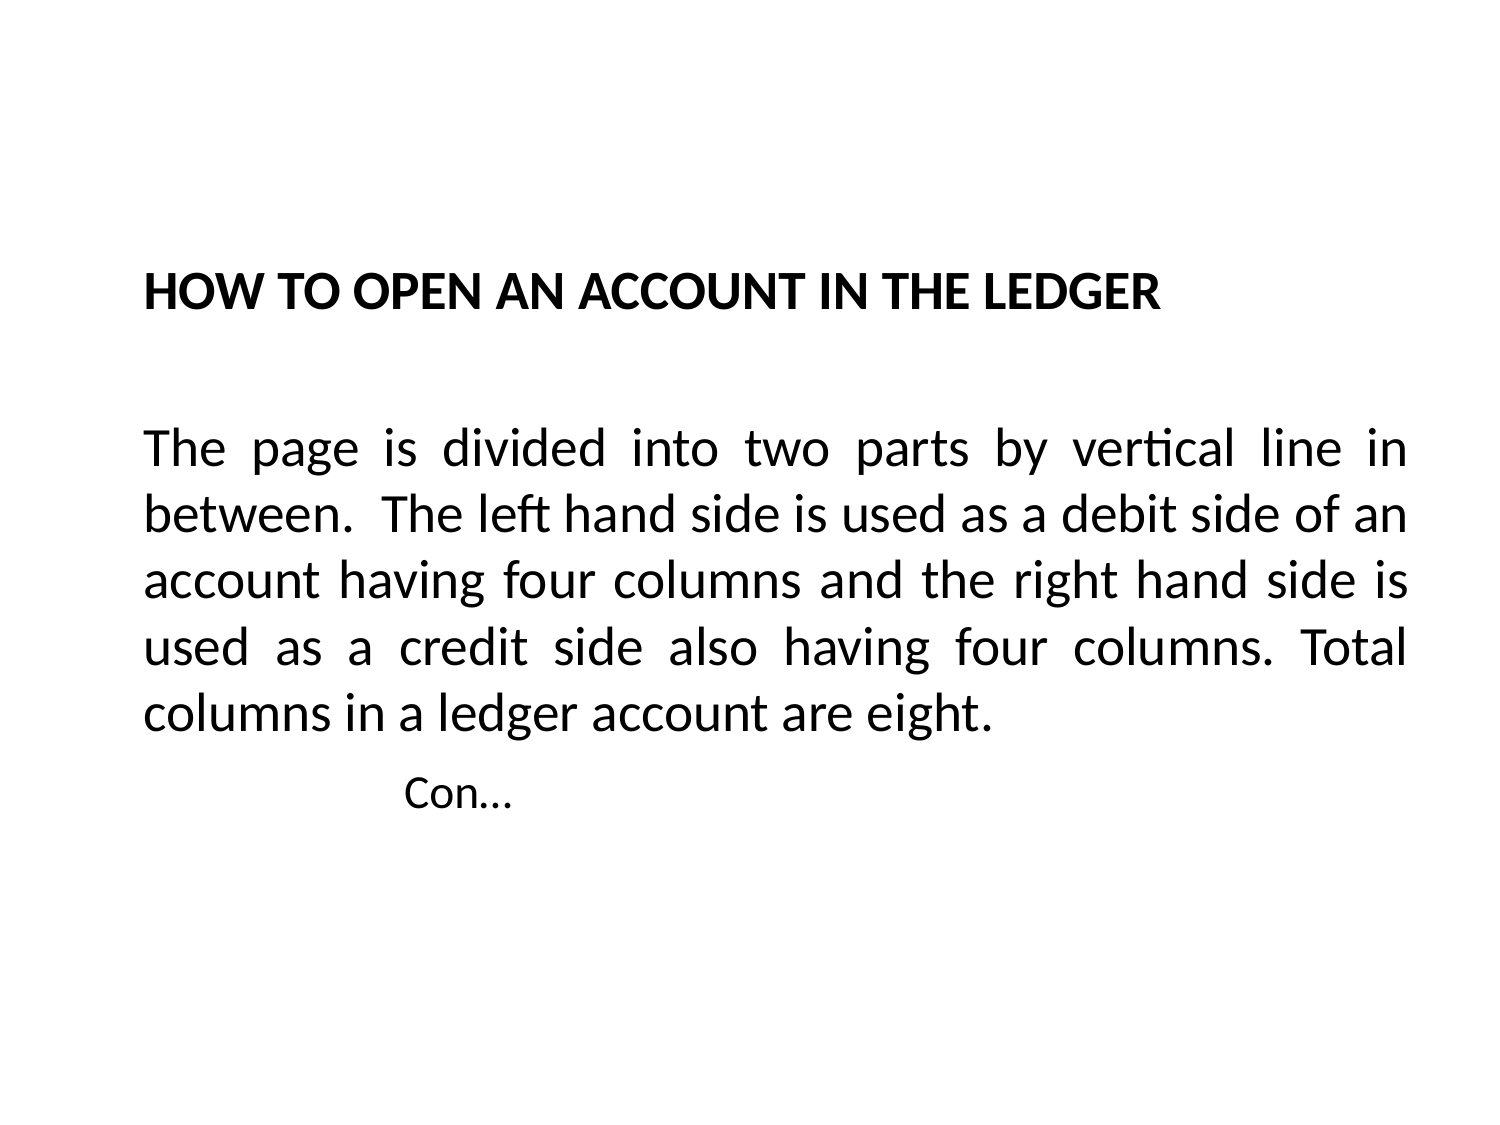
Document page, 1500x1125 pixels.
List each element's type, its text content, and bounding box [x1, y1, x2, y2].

list HOW TO OPEN AN ACCOUNT IN THE LEDGER The page is divided into two parts by vertical line in between. The left hand side is used as a debit side of an account having four columns and the right hand side is used as a credit side also having four columns. Total columns in a ledger account are eight. Con… [75, 149, 1425, 1075]
